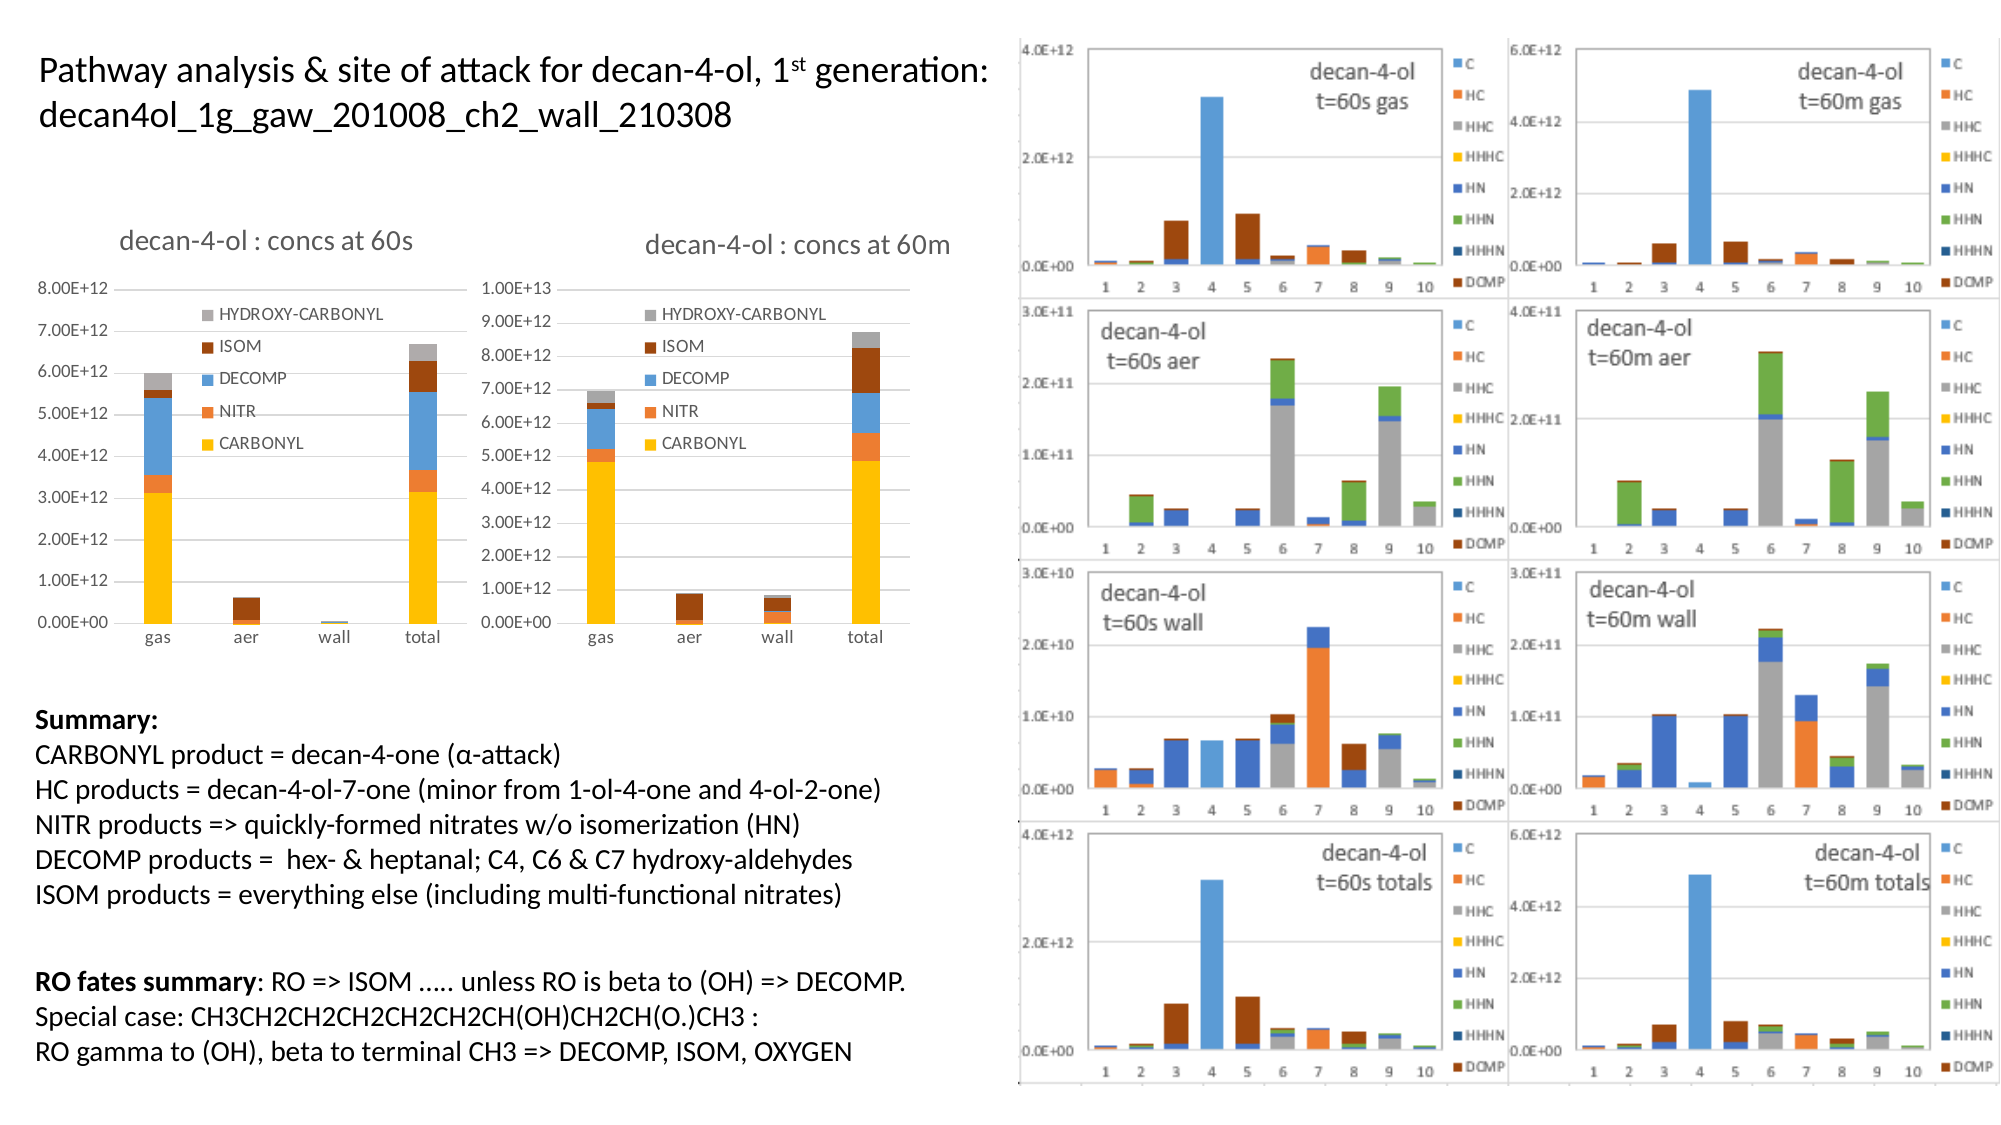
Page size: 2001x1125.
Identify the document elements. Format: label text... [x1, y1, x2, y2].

text_box Pathway analysis & site of attack for decan-4-ol, 1st generation: decan4ol_1g_gaw_201008_ch2_wall_210308 [24, 38, 1018, 143]
text_box RO fates summary: RO => ISOM ….. unless RO is beta to (OH) => DECOMP. Special case: CH3CH2CH2CH2CH2CH2CH(OH)CH2CH(O.)CH3 : RO gamma to (OH), beta to terminal CH3 => DECOMP, ISOM, OXYGEN [20, 955, 1018, 1075]
chart [24, 207, 1018, 658]
text_box Summary: CARBONYL product = decan-4-one (α-attack) HC products = decan-4-ol-7-one (minor from 1-ol-4-one and 4-ol-2-one) NITR products => quickly-formed nitrates w/o isomerization (HN) DECOMP products = hex- & heptanal; C4, C6 & C7 hydroxy-aldehydes ISOM products = everything else (including multi-functional nitrates) [20, 692, 1018, 918]
picture [1018, 38, 2000, 1086]
